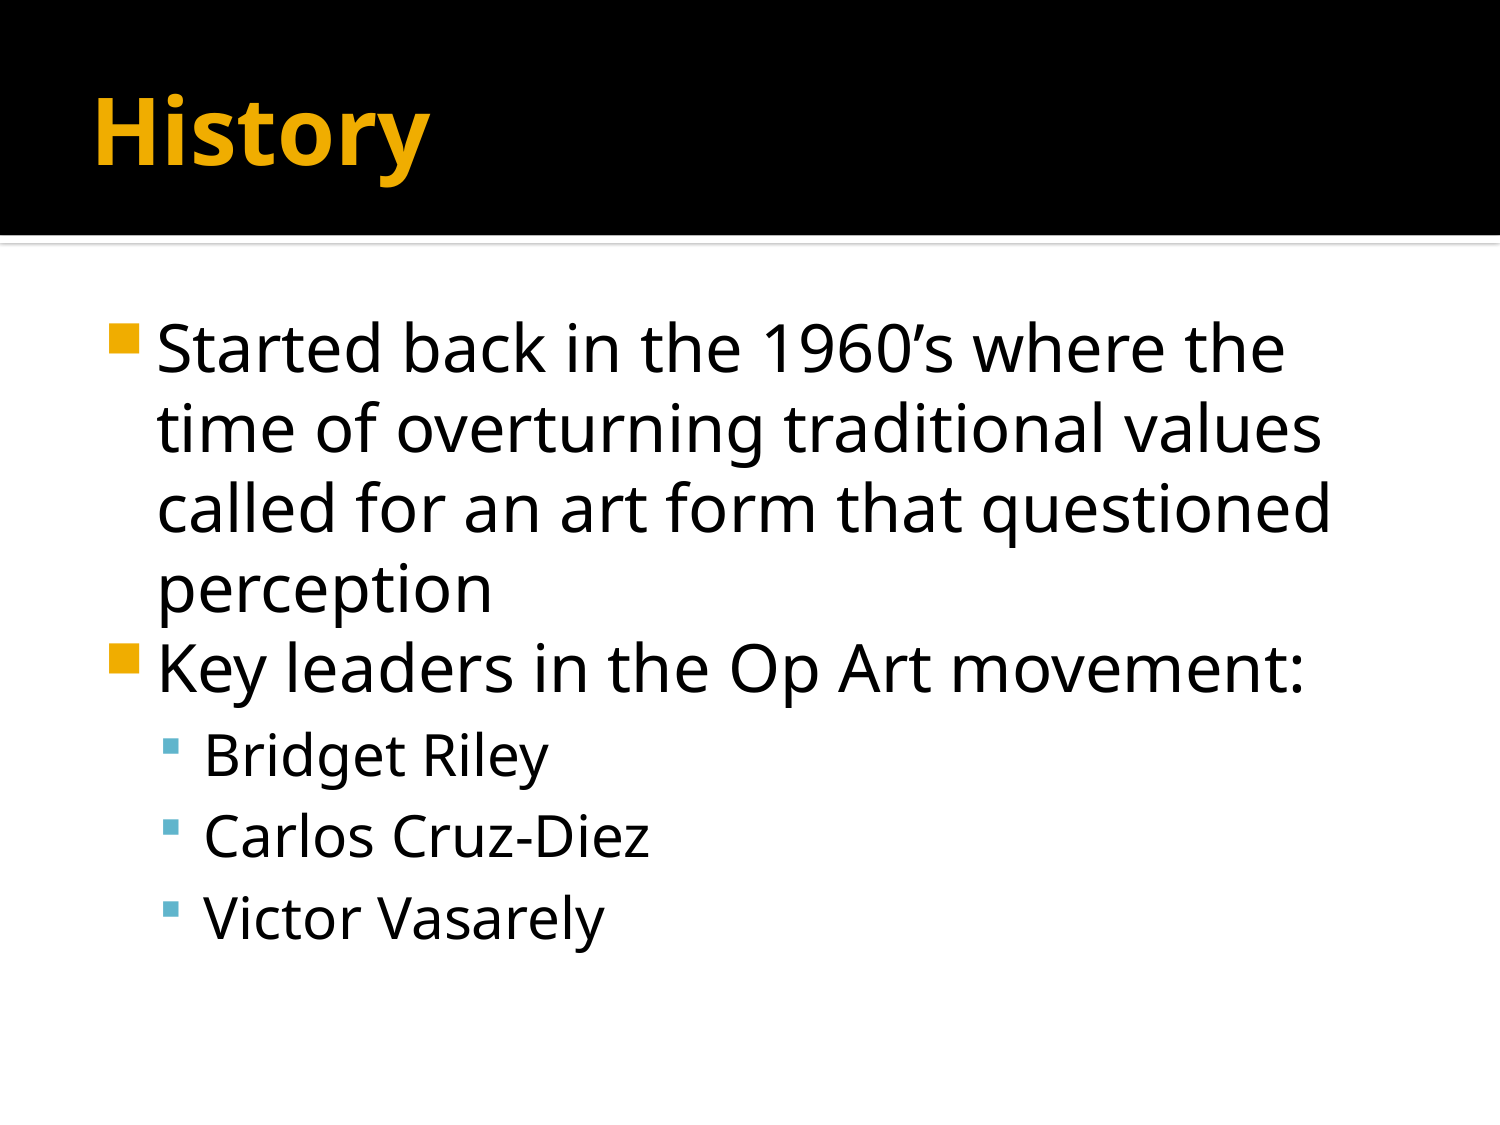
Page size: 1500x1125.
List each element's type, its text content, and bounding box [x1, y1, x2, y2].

list Started back in the 1960’s where the time of overturning traditional values called for an art form that questioned perception Key leaders in the Op Art movement: Bridget Riley Carlos Cruz-Diez Victor Vasarely [75, 291, 1425, 1050]
title History [75, 25, 1425, 231]
